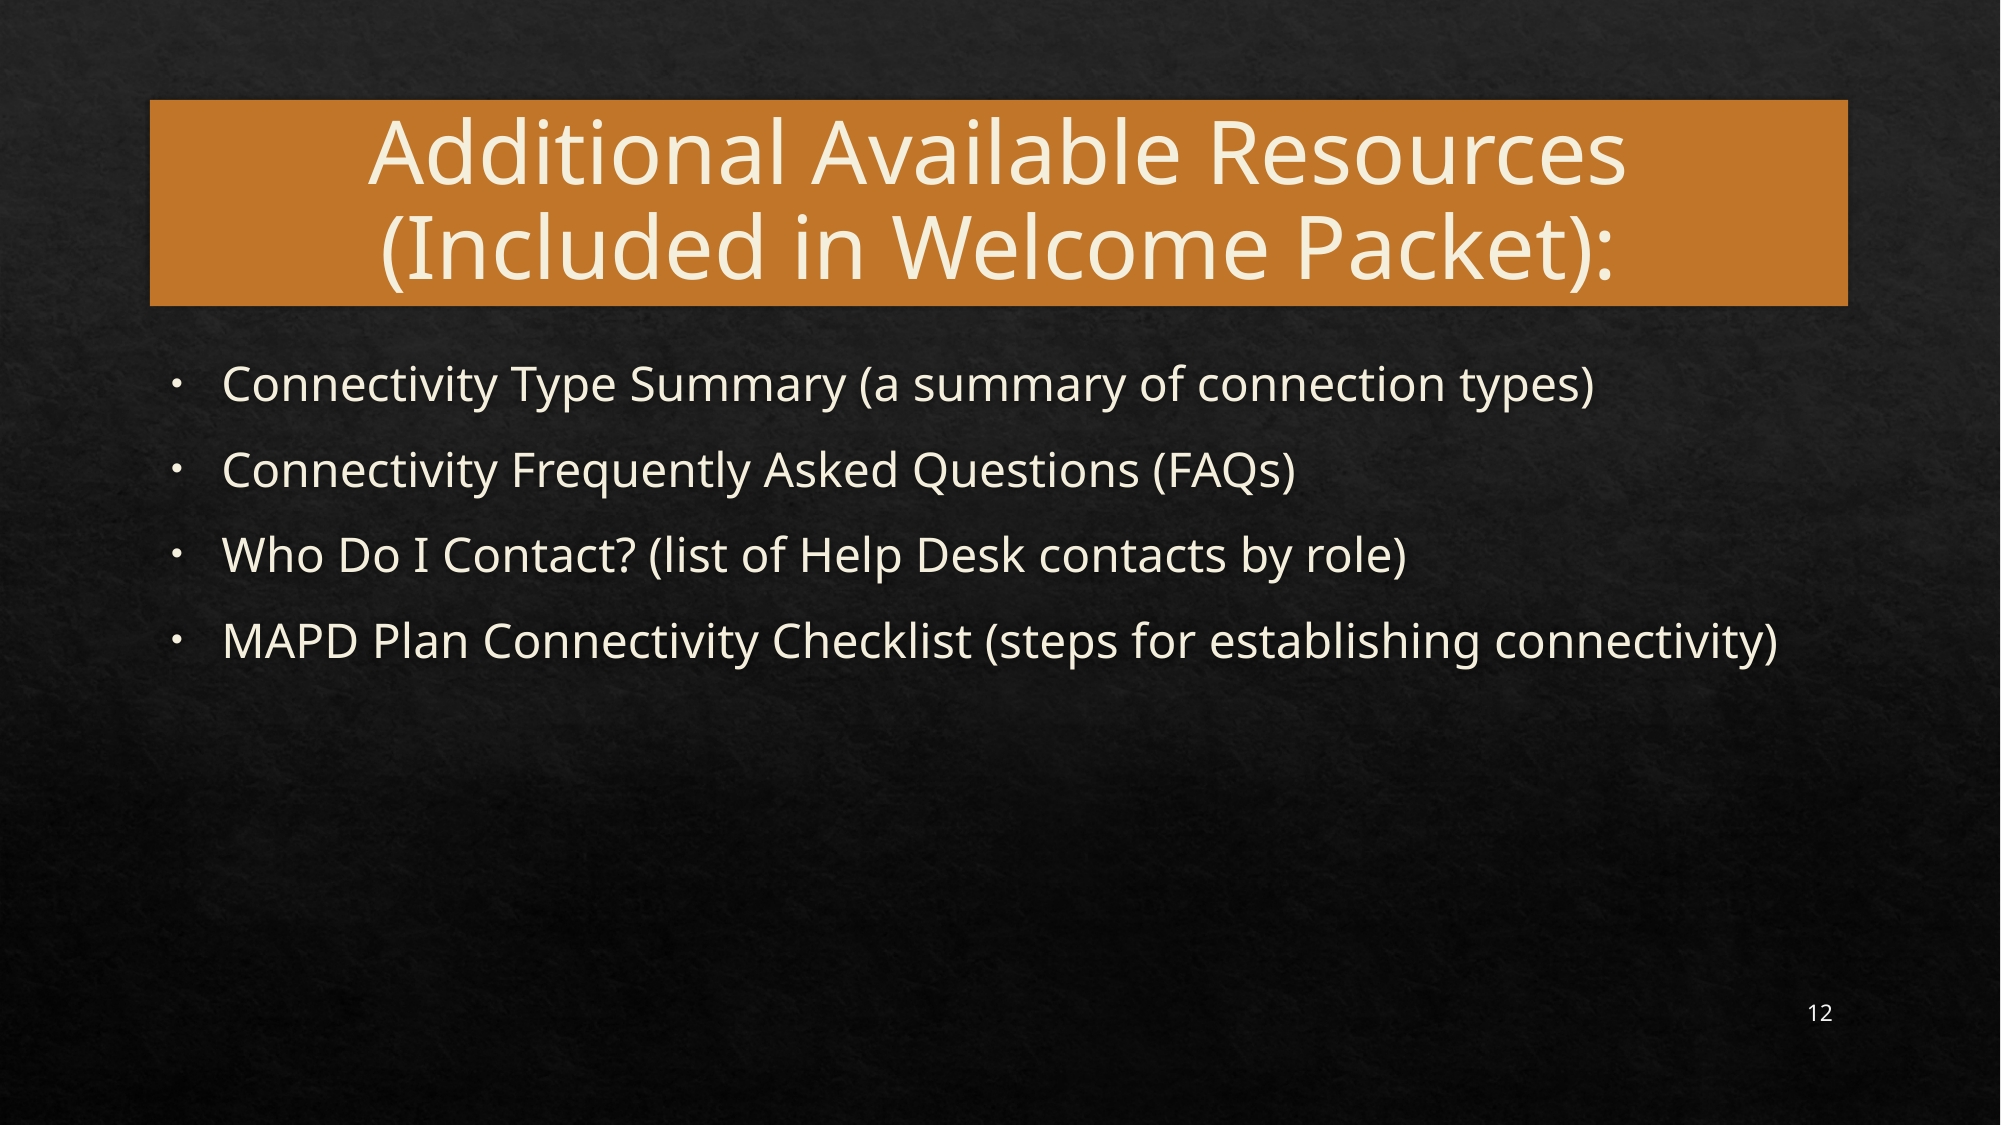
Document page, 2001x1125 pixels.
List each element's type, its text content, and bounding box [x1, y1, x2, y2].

list Connectivity Type Summary (a summary of connection types) Connectivity Frequently Asked Questions (FAQs) Who Do I Contact? (list of Help Desk contacts by role) MAPD Plan Connectivity Checklist (steps for establishing connectivity) [149, 340, 1849, 1092]
title Additional Available Resources (Included in Welcome Packet): [149, 99, 1849, 307]
slide_number 12 [1724, 984, 1849, 1045]
